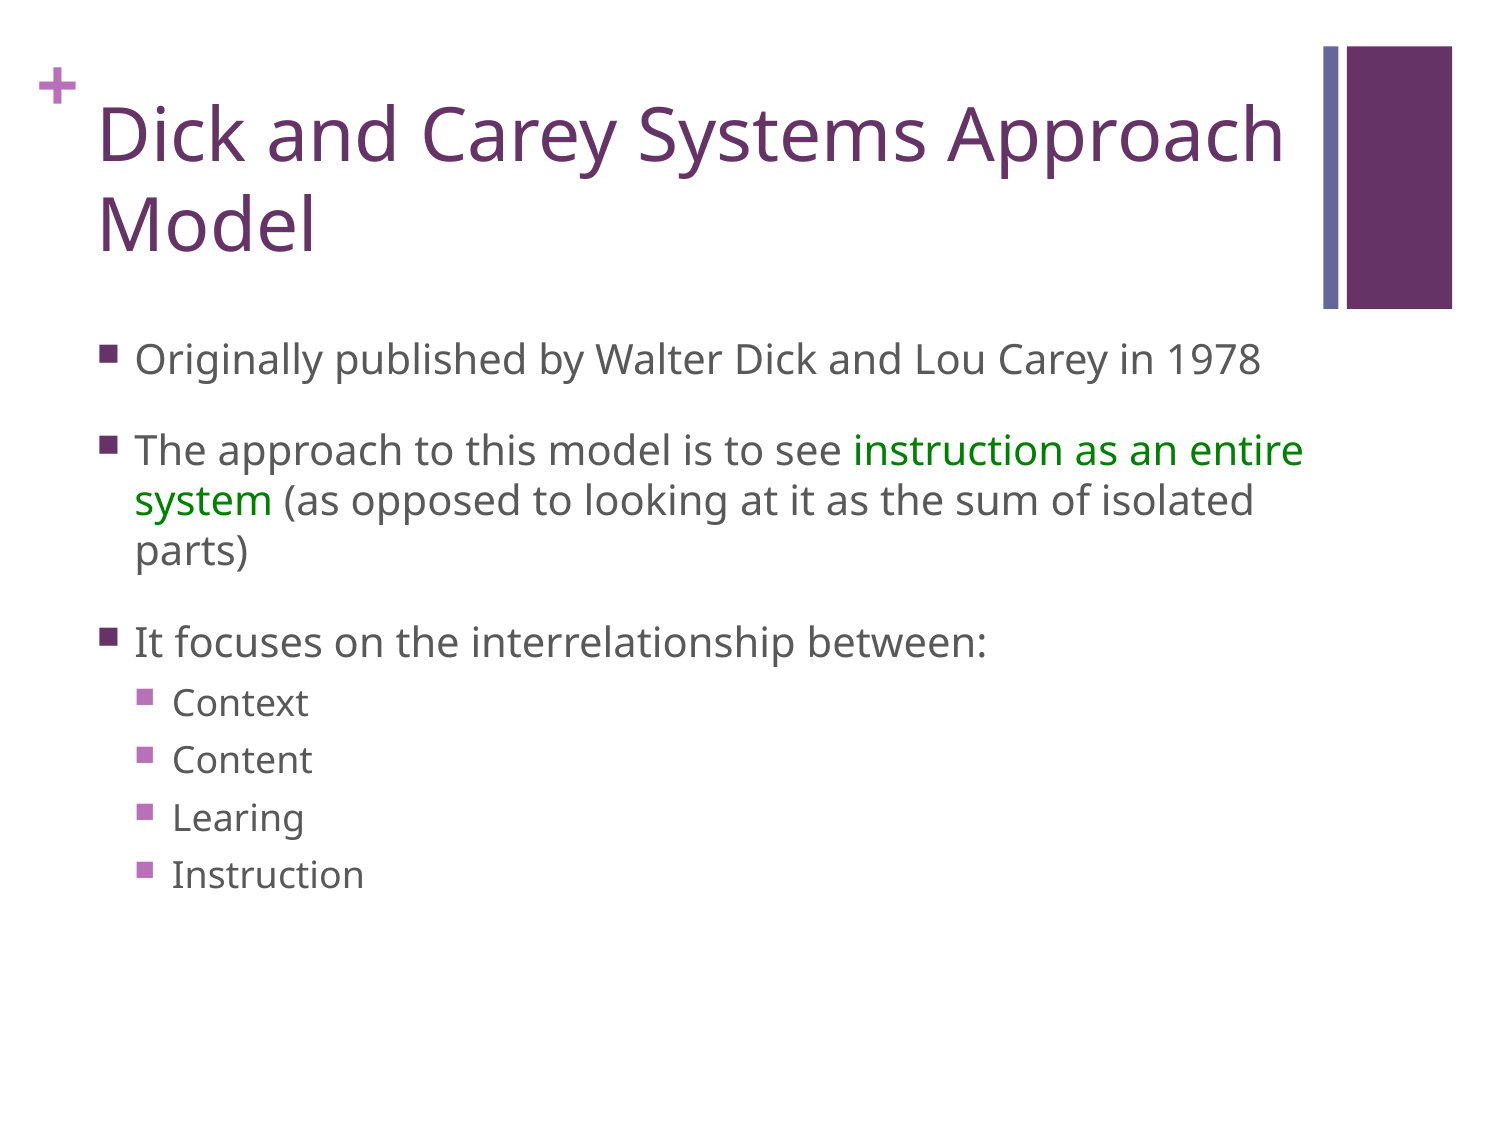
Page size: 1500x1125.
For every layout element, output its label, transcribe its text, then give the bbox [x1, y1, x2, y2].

list Originally published by Walter Dick and Lou Carey in 1978 The approach to this model is to see instruction as an entire system (as opposed to looking at it as the sum of isolated parts) It focuses on the interrelationship between: Context Content Learing Instruction [81, 324, 1322, 1005]
title Dick and Carey Systems Approach Model [81, 79, 1322, 263]
